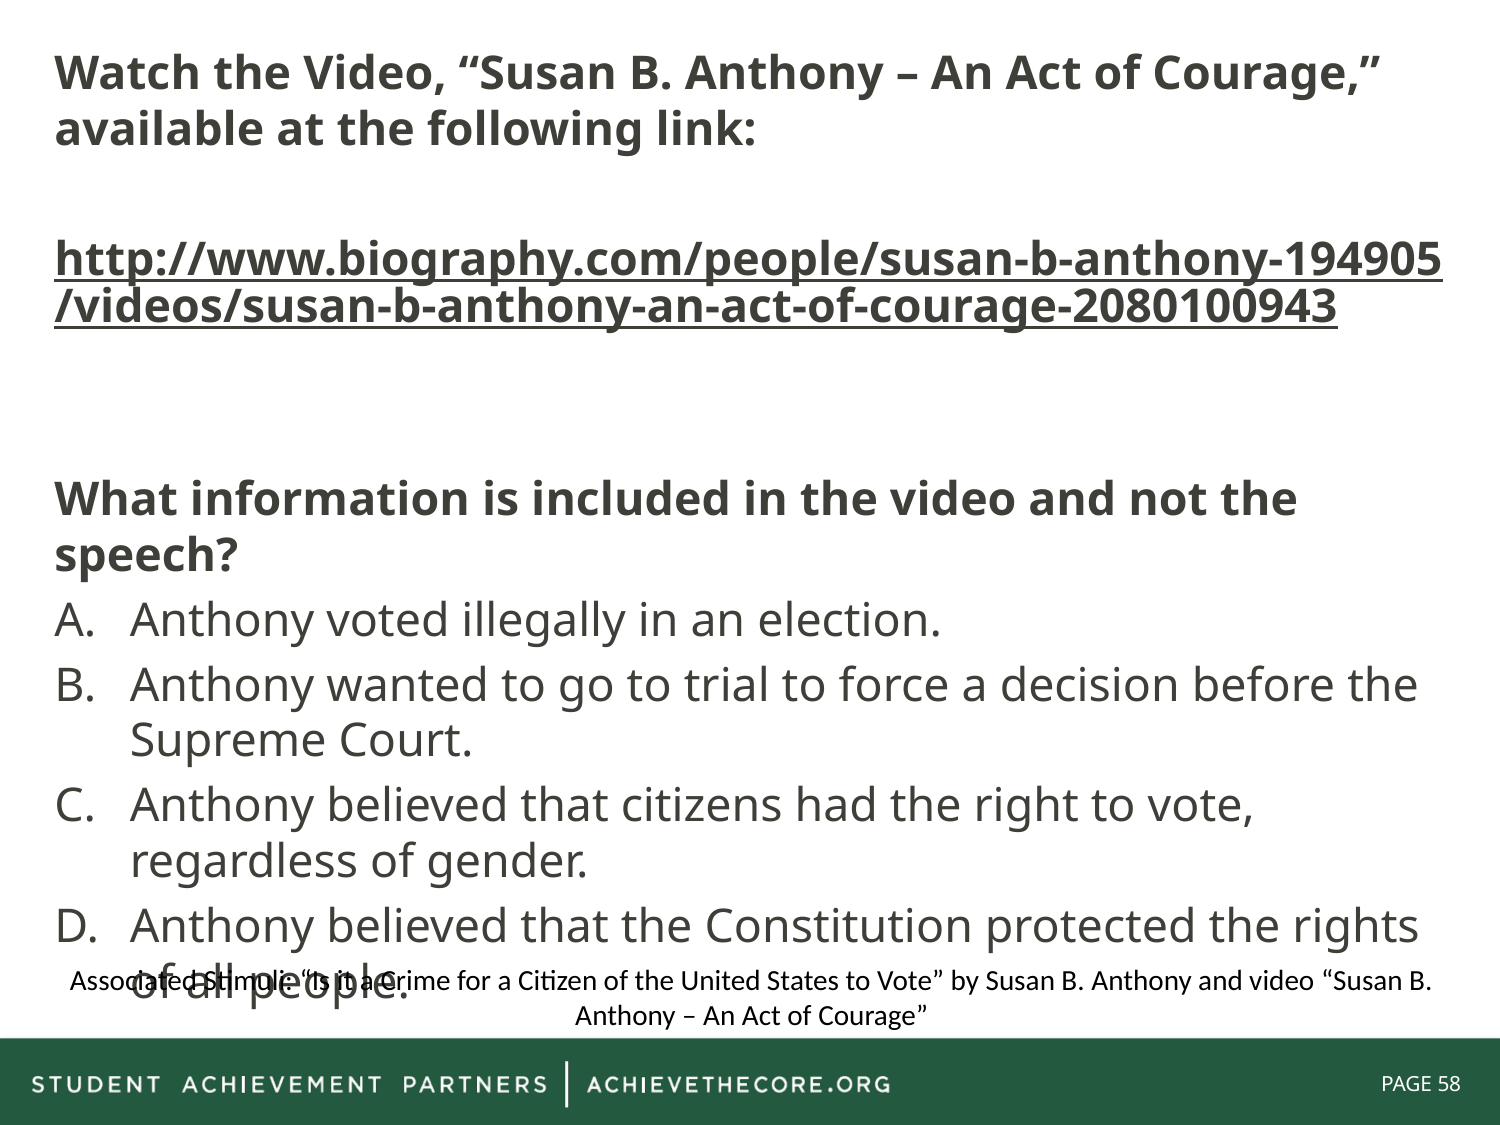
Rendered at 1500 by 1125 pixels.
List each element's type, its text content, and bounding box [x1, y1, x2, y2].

text_box Associated Stimuli: “Is it a Crime for a Citizen of the United States to Vote” by Susan B. Anthony and video “Susan B. Anthony – An Act of Courage” [39, 954, 1465, 1039]
list Watch the Video, “Susan B. Anthony – An Act of Courage,” available at the following link: http://www.biography.com/people/susan-b-anthony-194905/videos/susan-b-anthony-an-act-of-courage-2080100943 What information is included in the video and not the speech? Anthony voted illegally in an election. Anthony wanted to go to trial to force a decision before the Supreme Court. Anthony believed that citizens had the right to vote, regardless of gender. Anthony believed that the Constitution protected the rights of all people. [39, 35, 1465, 954]
